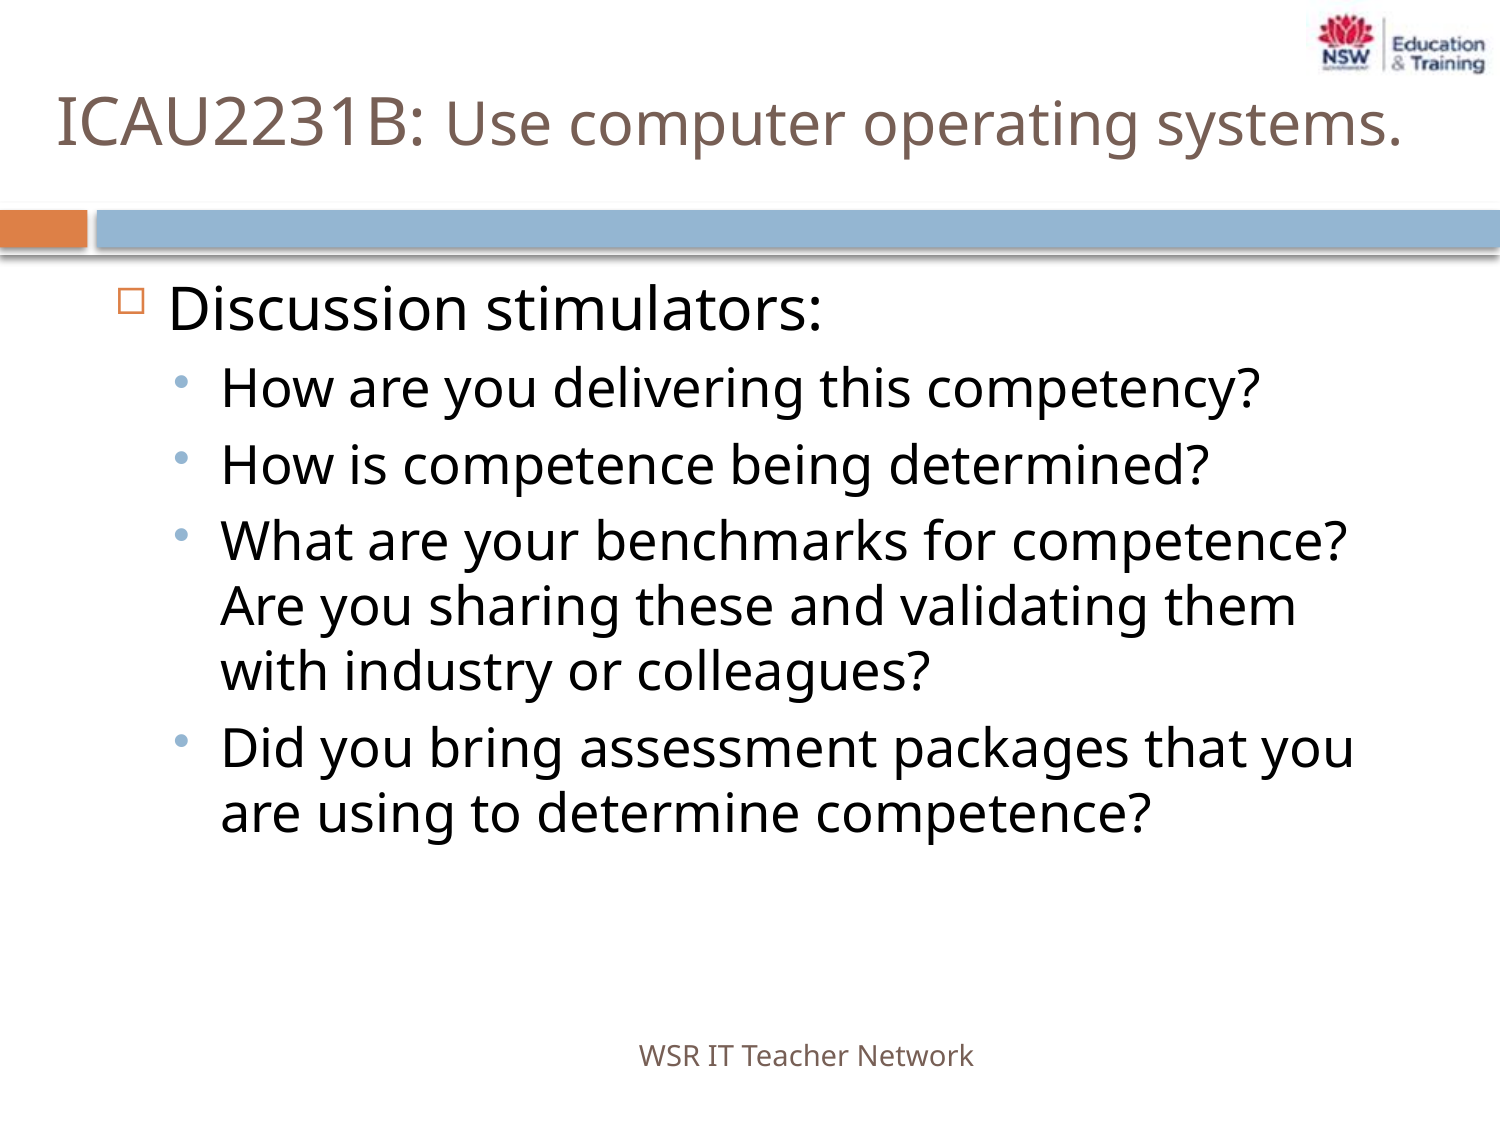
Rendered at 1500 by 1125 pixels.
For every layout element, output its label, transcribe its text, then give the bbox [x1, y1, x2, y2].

picture [1305, 0, 1500, 88]
title ICAU2231B: Use computer operating systems. [41, 37, 1471, 200]
list Discussion stimulators: How are you delivering this competency? How is competence being determined? What are your benchmarks for competence? Are you sharing these and validating them with industry or colleagues? Did you bring assessment packages that you are using to determine competence? [100, 262, 1438, 1000]
footer WSR IT Teacher Network [99, 1024, 990, 1085]
